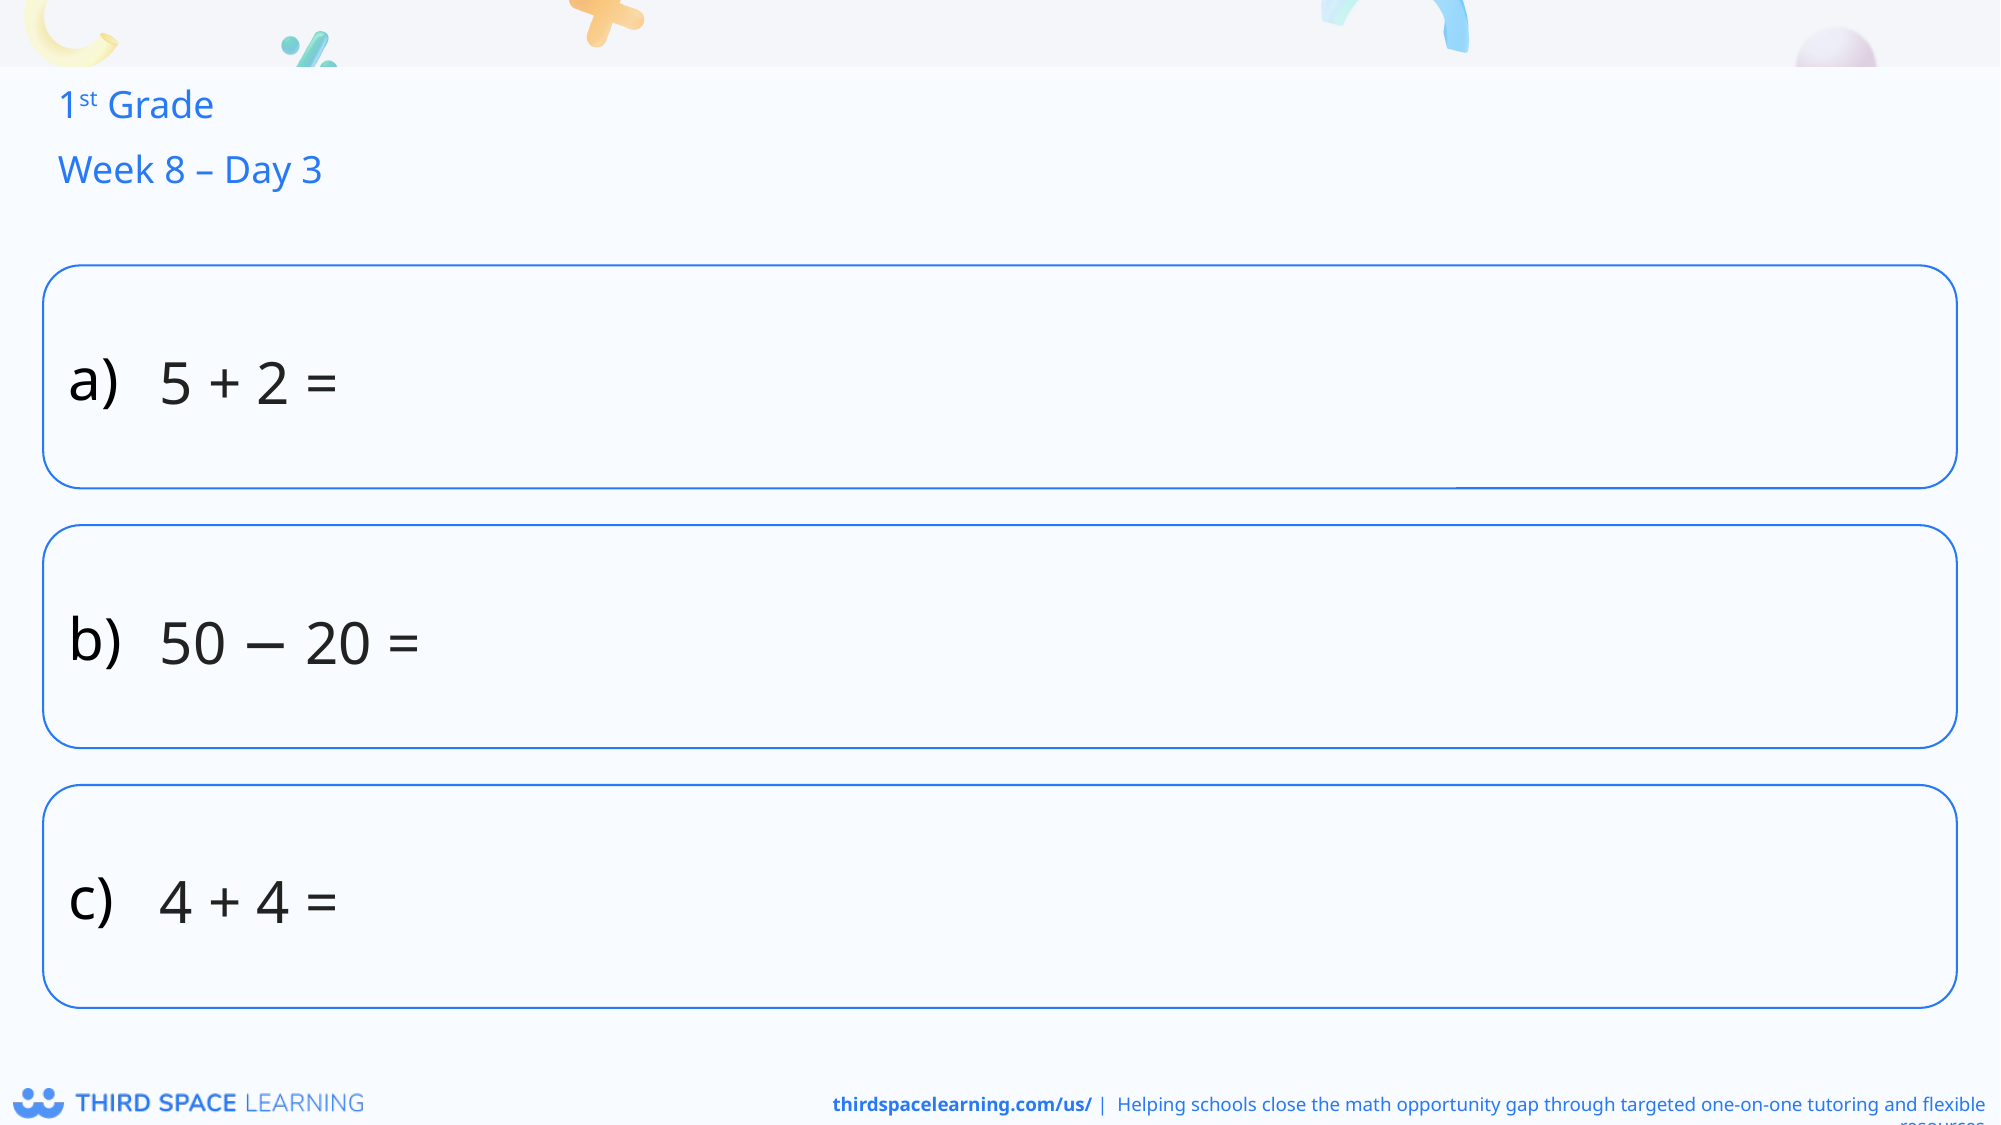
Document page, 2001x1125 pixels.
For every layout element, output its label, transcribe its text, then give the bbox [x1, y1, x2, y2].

text_box 1st Grade Week 8 – Day 3 [43, 73, 509, 212]
picture [13, 1088, 365, 1119]
list 4 + 4 = [144, 807, 1922, 994]
picture [0, 0, 2000, 67]
list 50 − 20 = [144, 548, 1922, 734]
list 5 + 2 = [144, 288, 1922, 474]
